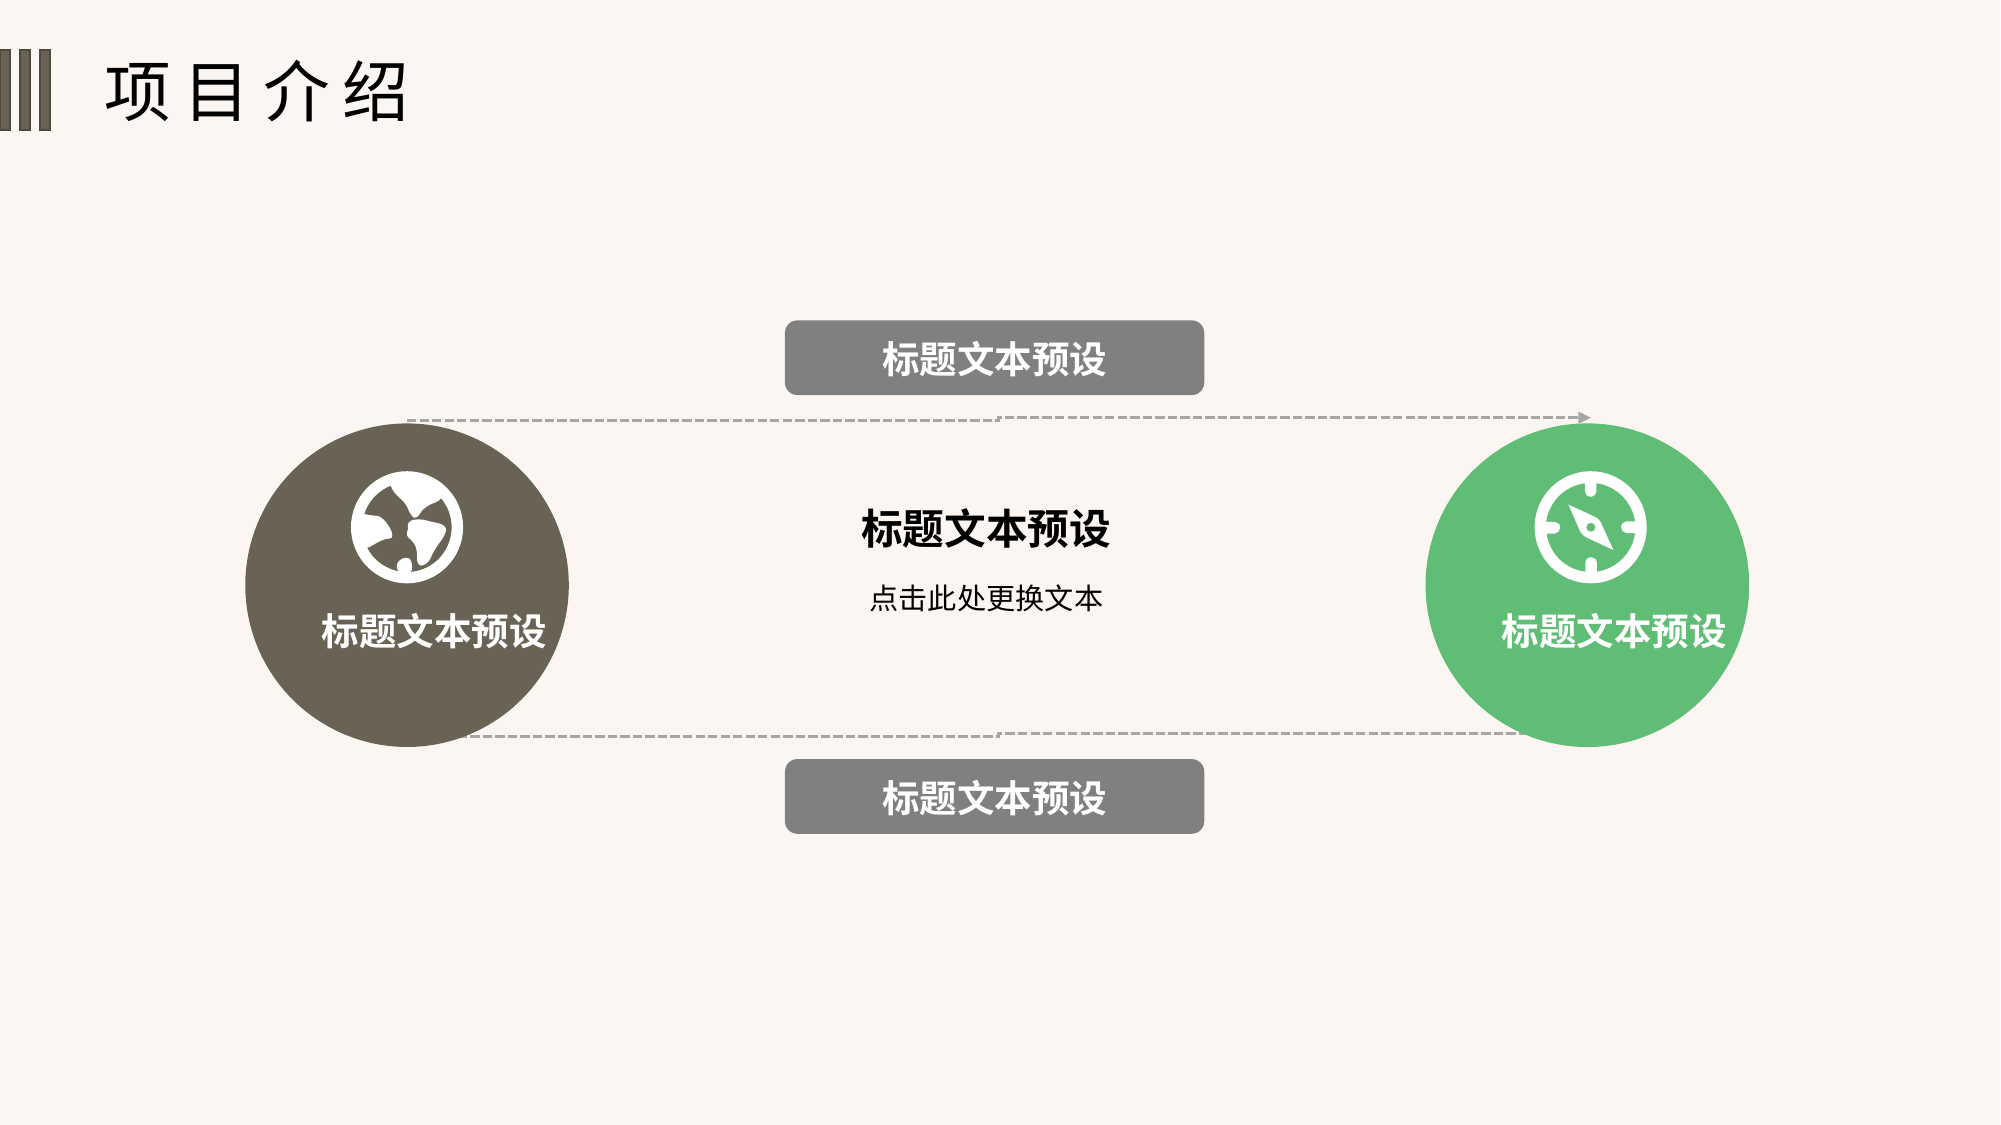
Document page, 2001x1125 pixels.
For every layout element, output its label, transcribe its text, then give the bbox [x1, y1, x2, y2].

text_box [245, 320, 1750, 834]
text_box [0, 49, 50, 131]
text_box 项目介绍 [90, 41, 530, 137]
